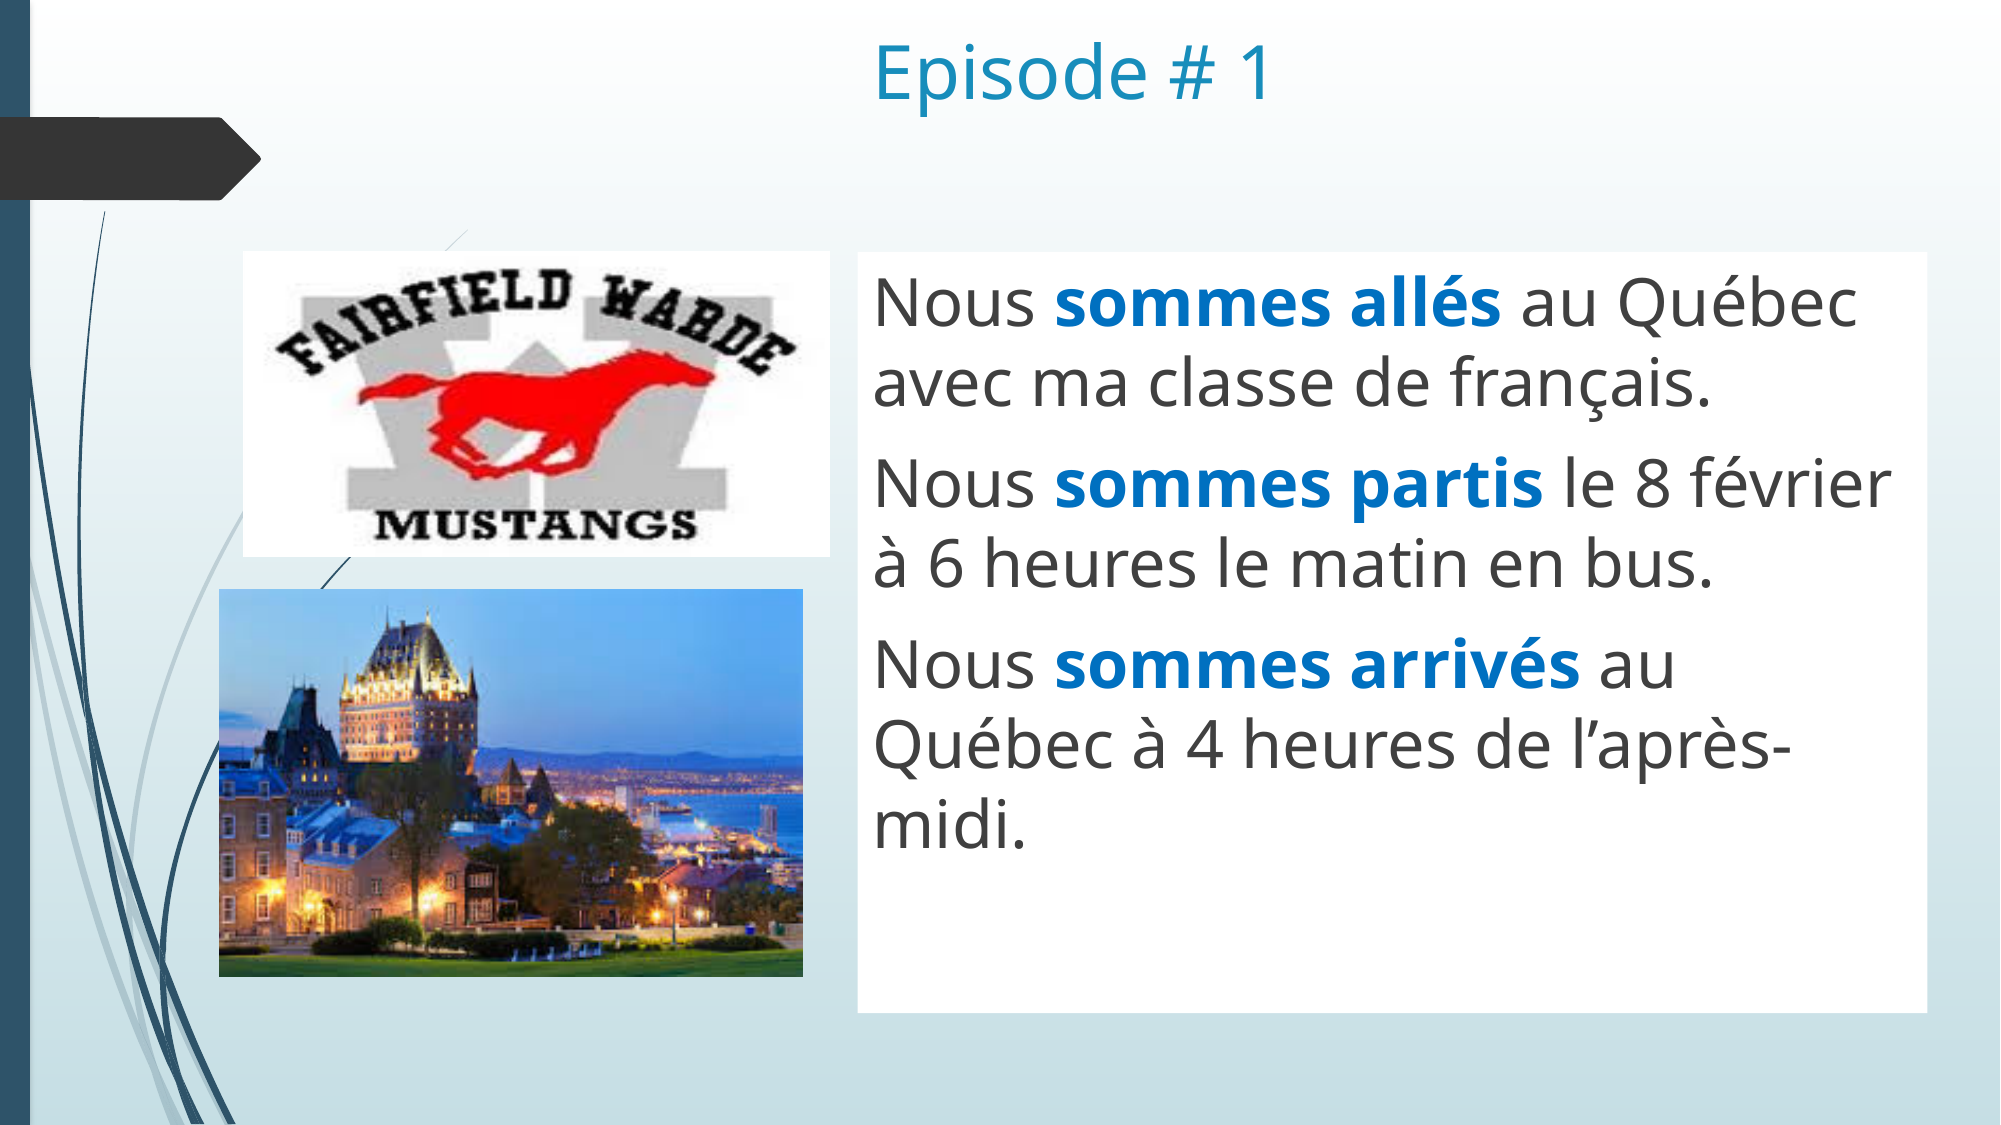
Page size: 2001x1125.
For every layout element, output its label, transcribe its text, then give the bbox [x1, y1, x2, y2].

picture [242, 251, 830, 557]
list Nous sommes allés au Québec avec ma classe de français. Nous sommes partis le 8 février à 6 heures le matin en bus. Nous sommes arrivés au Québec à 4 heures de l’après-midi. [857, 251, 1928, 1014]
picture [219, 589, 803, 978]
title Episode # 1 [857, 17, 1891, 228]
